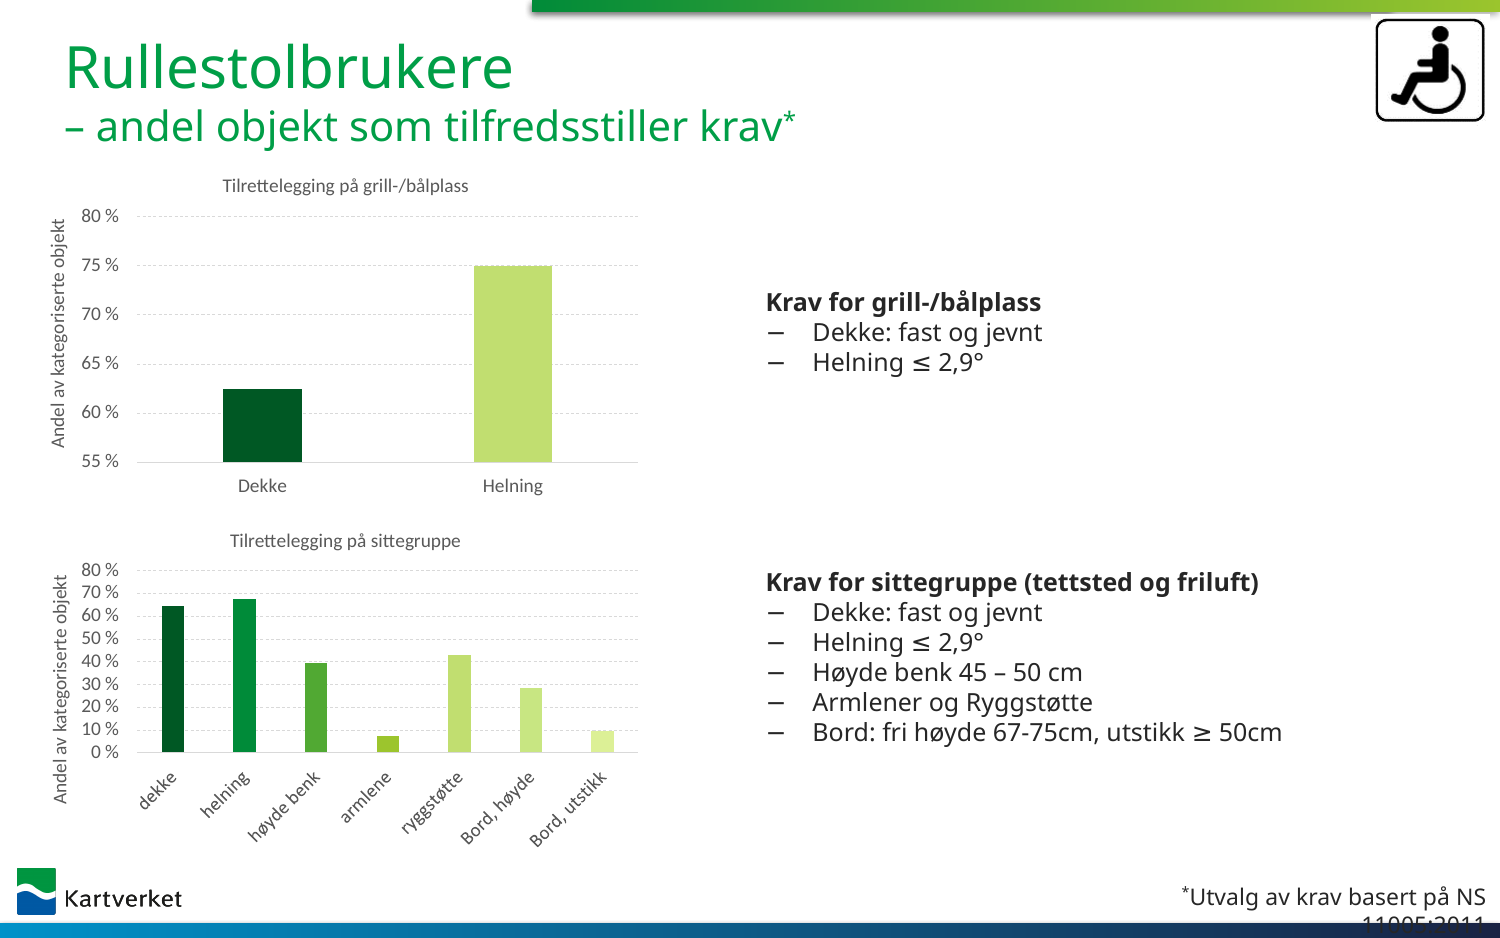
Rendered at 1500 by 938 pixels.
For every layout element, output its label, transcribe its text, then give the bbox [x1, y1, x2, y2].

picture [41, 520, 650, 859]
text_box Rullestolbrukere – andel objekt som tilfredsstiller krav* [49, 14, 1431, 158]
text_box Krav for grill-/bålplass Dekke: fast og jevnt Helning ≤ 2,9° [750, 279, 1452, 384]
text_box *Utvalg av krav basert på NS 11005:2011 [1068, 873, 1500, 938]
text_box Krav for sittegruppe (tettsted og friluft) Dekke: fast og jevnt Helning ≤ 2,9° Høyde benk 45 – 50 cm Armlener og Ryggstøtte Bord: fri høyde 67-75cm, utstikk ≥ 50cm [750, 559, 1500, 754]
picture [1371, 13, 1491, 127]
picture [41, 166, 650, 505]
